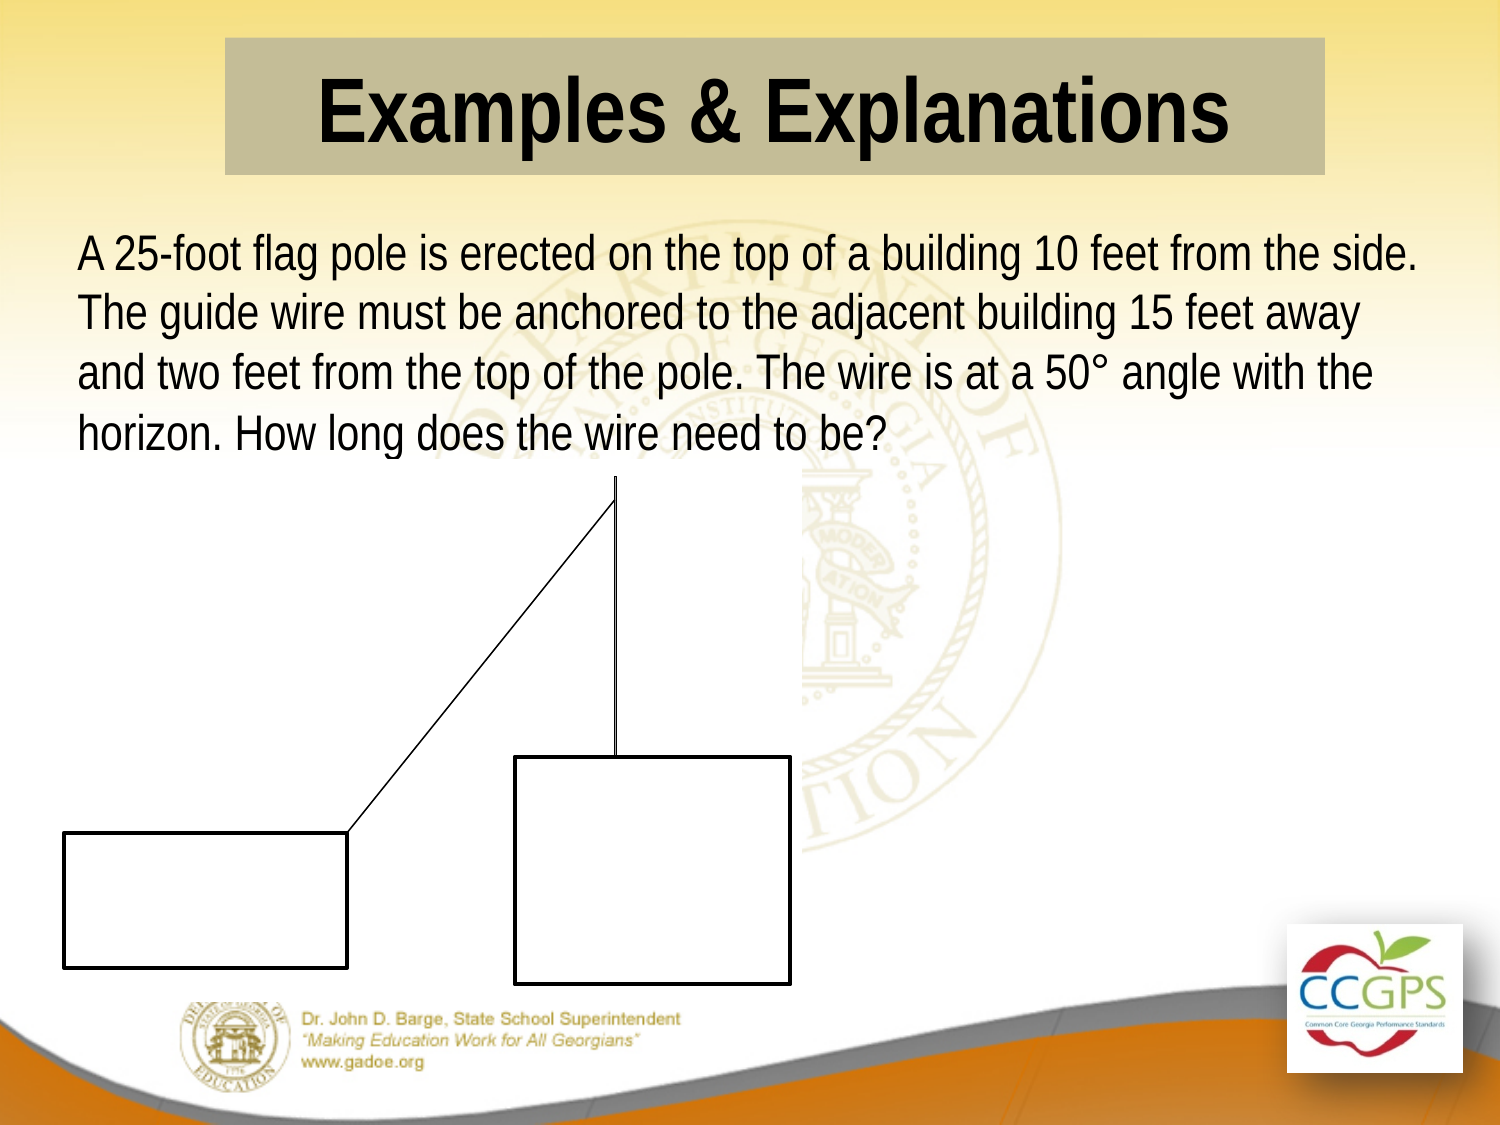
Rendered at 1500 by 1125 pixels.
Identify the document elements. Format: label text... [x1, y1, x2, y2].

title Examples & Explanations [224, 37, 1326, 176]
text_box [49, 460, 801, 1001]
subtitle A 25-foot flag pole is erected on the top of a building 10 feet from the side. The guide wire must be anchored to the adjacent building 15 feet away and two feet from the top of the pole. The wire is at a 50° angle with the horizon. How long does the wire need to be? [62, 212, 1438, 926]
picture [0, 0, 1500, 1125]
